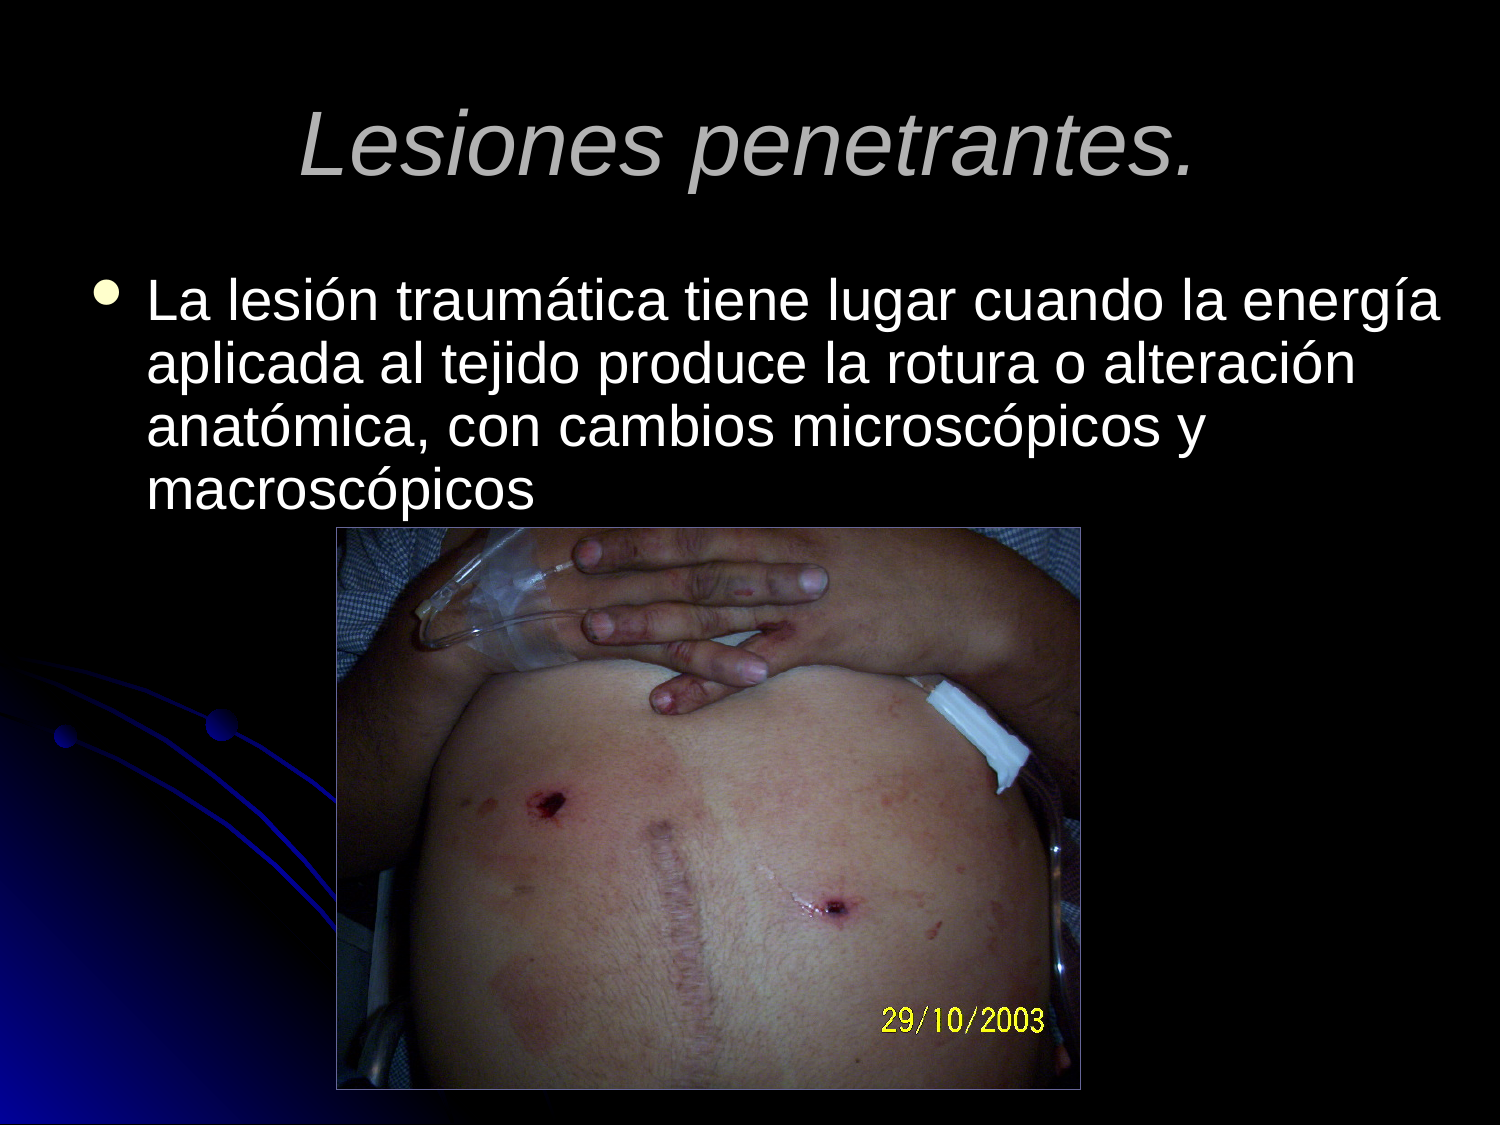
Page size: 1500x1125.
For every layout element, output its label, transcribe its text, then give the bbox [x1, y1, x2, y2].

list La lesión traumática tiene lugar cuando la energía aplicada al tejido produce la rotura o alteración anatómica, con cambios microscópicos y macroscópicos [74, 262, 1500, 528]
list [336, 526, 1081, 1089]
title Lesiones penetrantes. [74, 45, 1426, 233]
